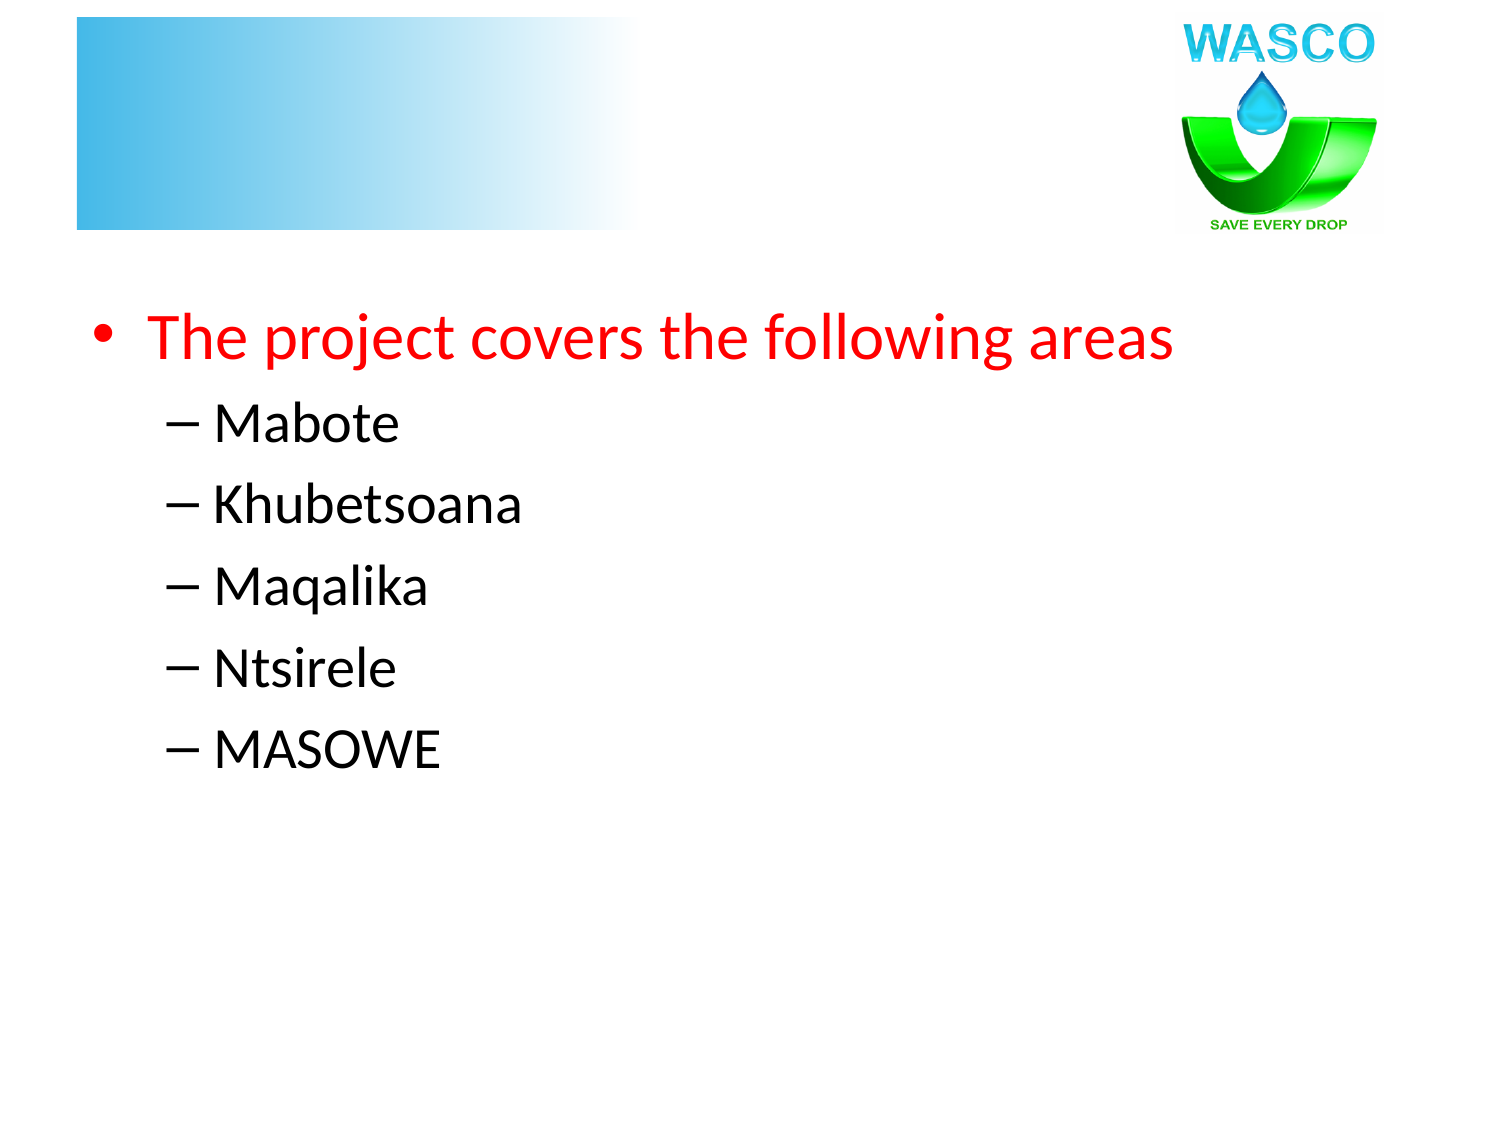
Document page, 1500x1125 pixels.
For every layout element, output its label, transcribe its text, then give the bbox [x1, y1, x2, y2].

list The project covers the following areas Mabote Khubetsoana Maqalika Ntsirele MASOWE [76, 284, 1427, 1028]
picture [1174, 12, 1384, 234]
text_box [76, 17, 640, 230]
